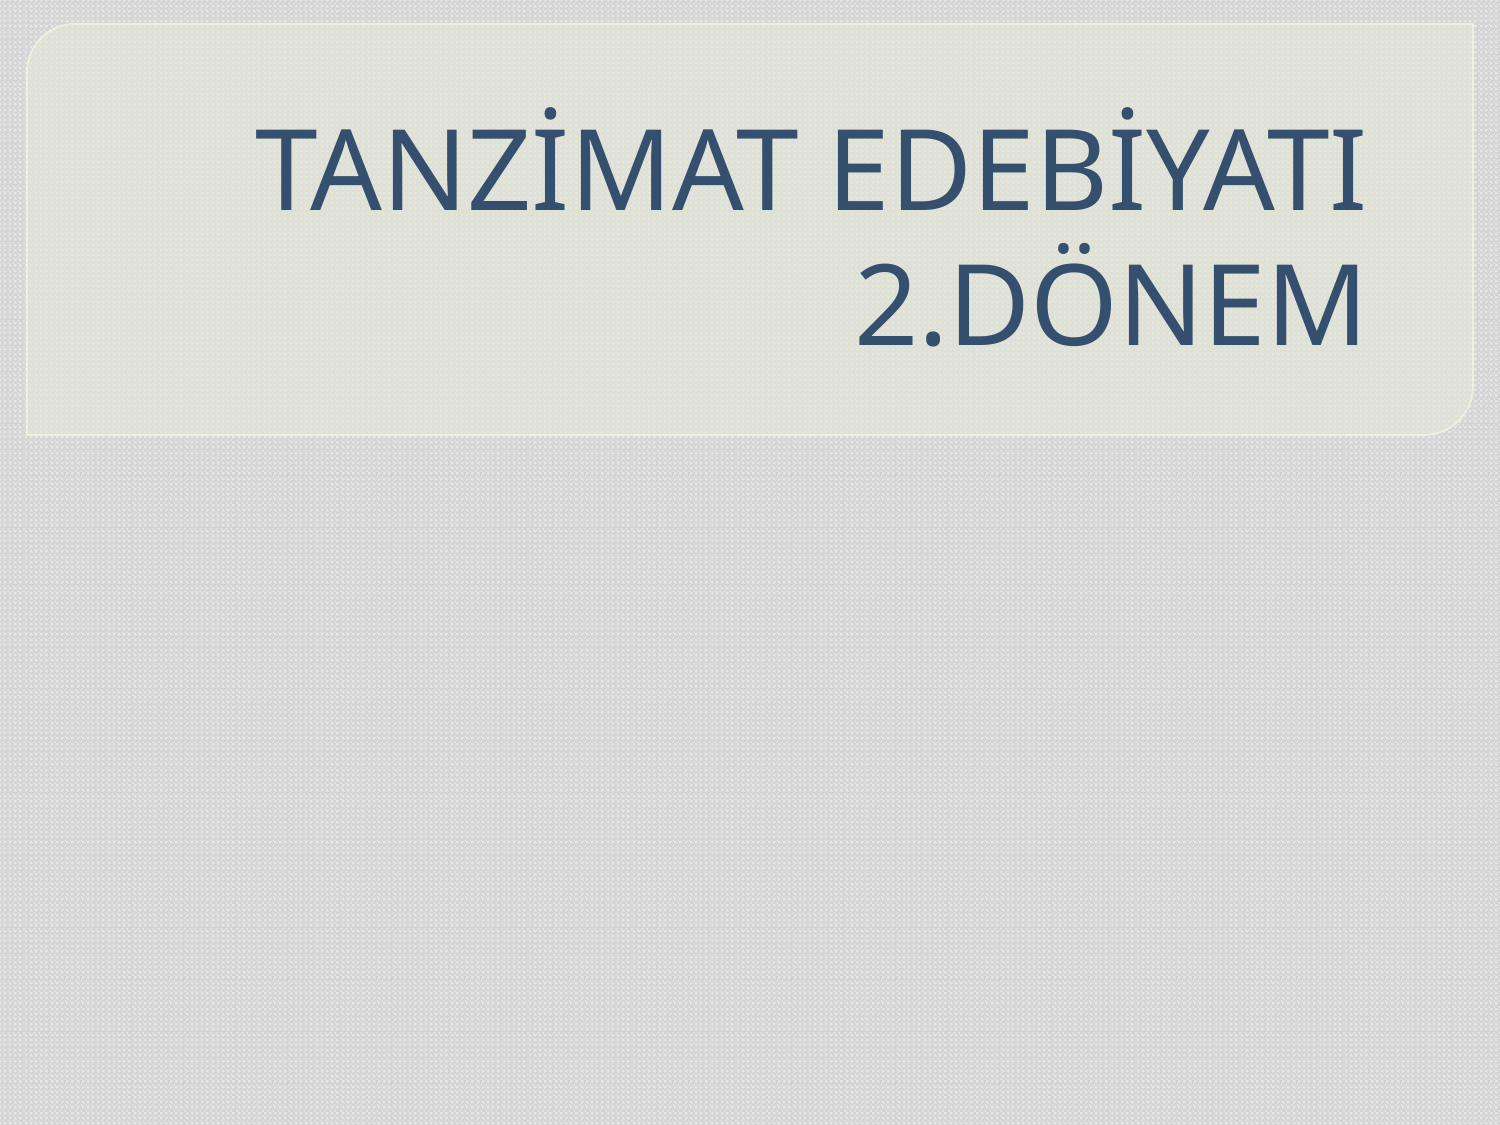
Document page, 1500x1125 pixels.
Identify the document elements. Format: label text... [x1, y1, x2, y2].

title TANZİMAT EDEBİYATI 2.DÖNEM [117, 93, 1407, 375]
